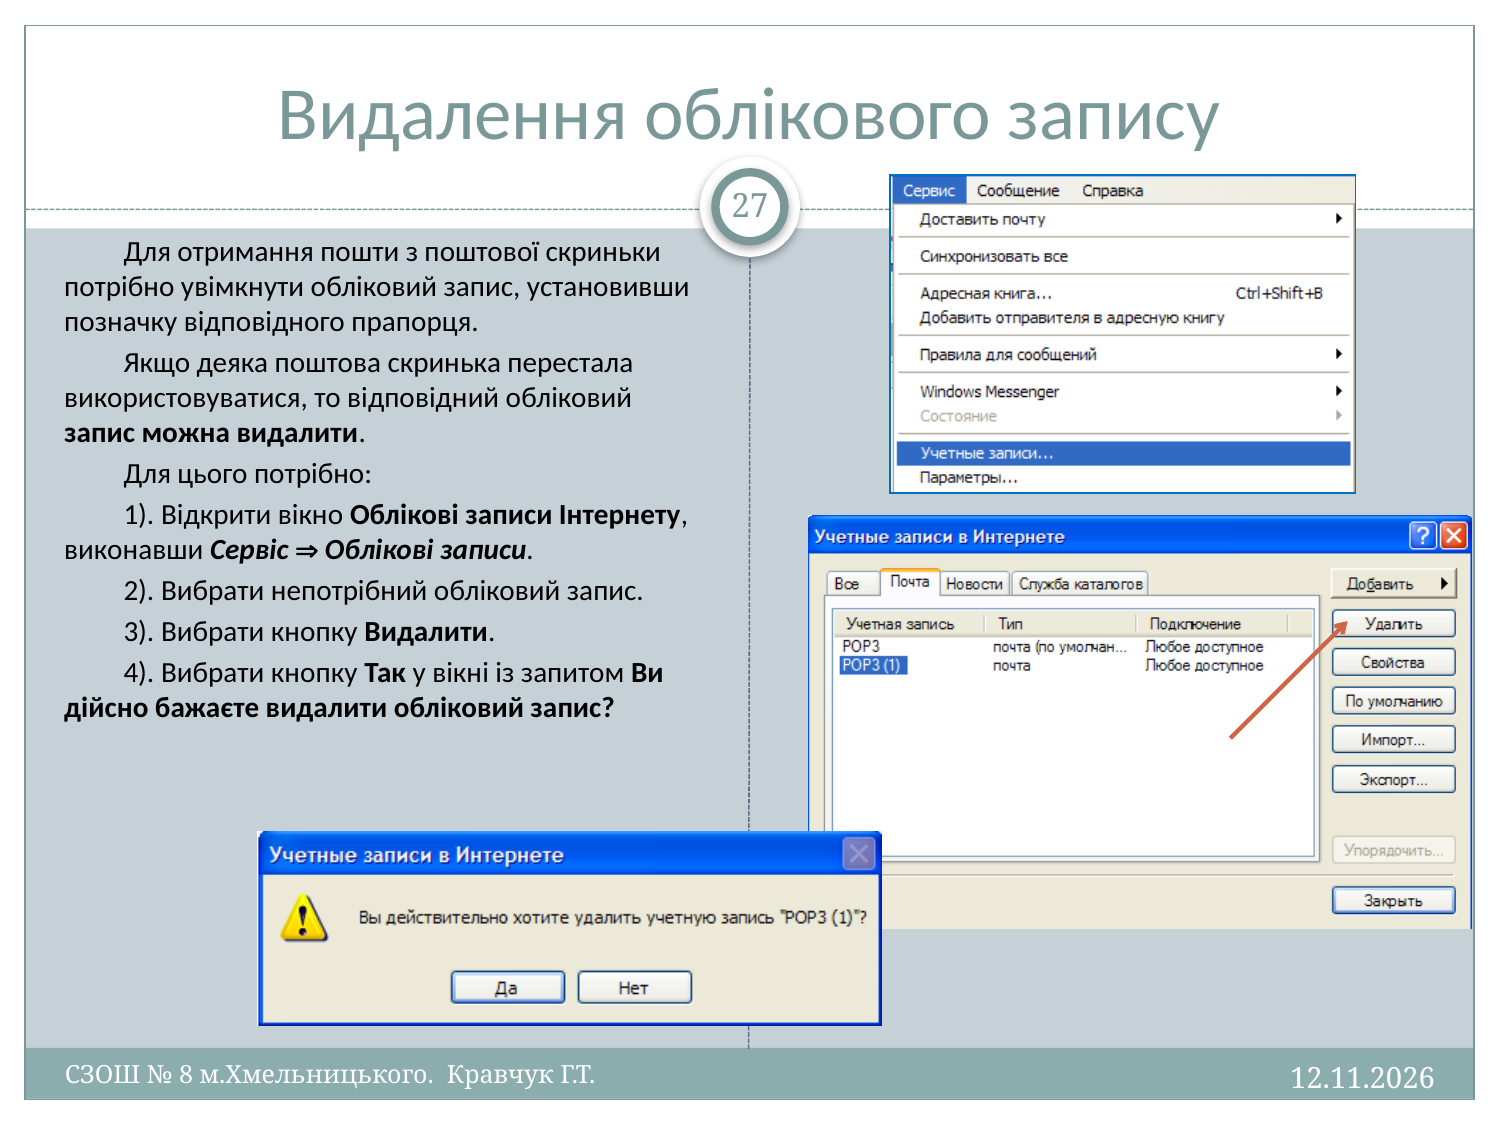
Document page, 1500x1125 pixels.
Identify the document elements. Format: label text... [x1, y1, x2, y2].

footer СЗОШ № 8 м.Хмельницького. Кравчук Г.Т. [50, 1051, 638, 1112]
slide_number 27 [712, 170, 788, 243]
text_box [1230, 620, 1348, 739]
picture [890, 175, 1355, 493]
picture [808, 515, 1472, 929]
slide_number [950, 1051, 1450, 1112]
title Видалення облікового запису [49, 37, 1450, 162]
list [257, 831, 882, 1026]
list Для отримання пошти з поштової скриньки потрібно увімкнути обліковий запис, установивши позначку відповідного прапорця. Якщо деяка поштова скринька перестала використовуватися, то відповідний обліковий запис можна видалити. Для цього потрібно: 1). Відкрити вікно Облікові записи Інтернету, виконавши Сервіс  Облікові записи. 2). Вибрати непотрібний обліковий запис. 3). Вибрати кнопку Видалити. 4). Вибрати кнопку Так у вікні із запитом Ви дійсно бажаєте видалити обліковий запис? [49, 224, 712, 993]
